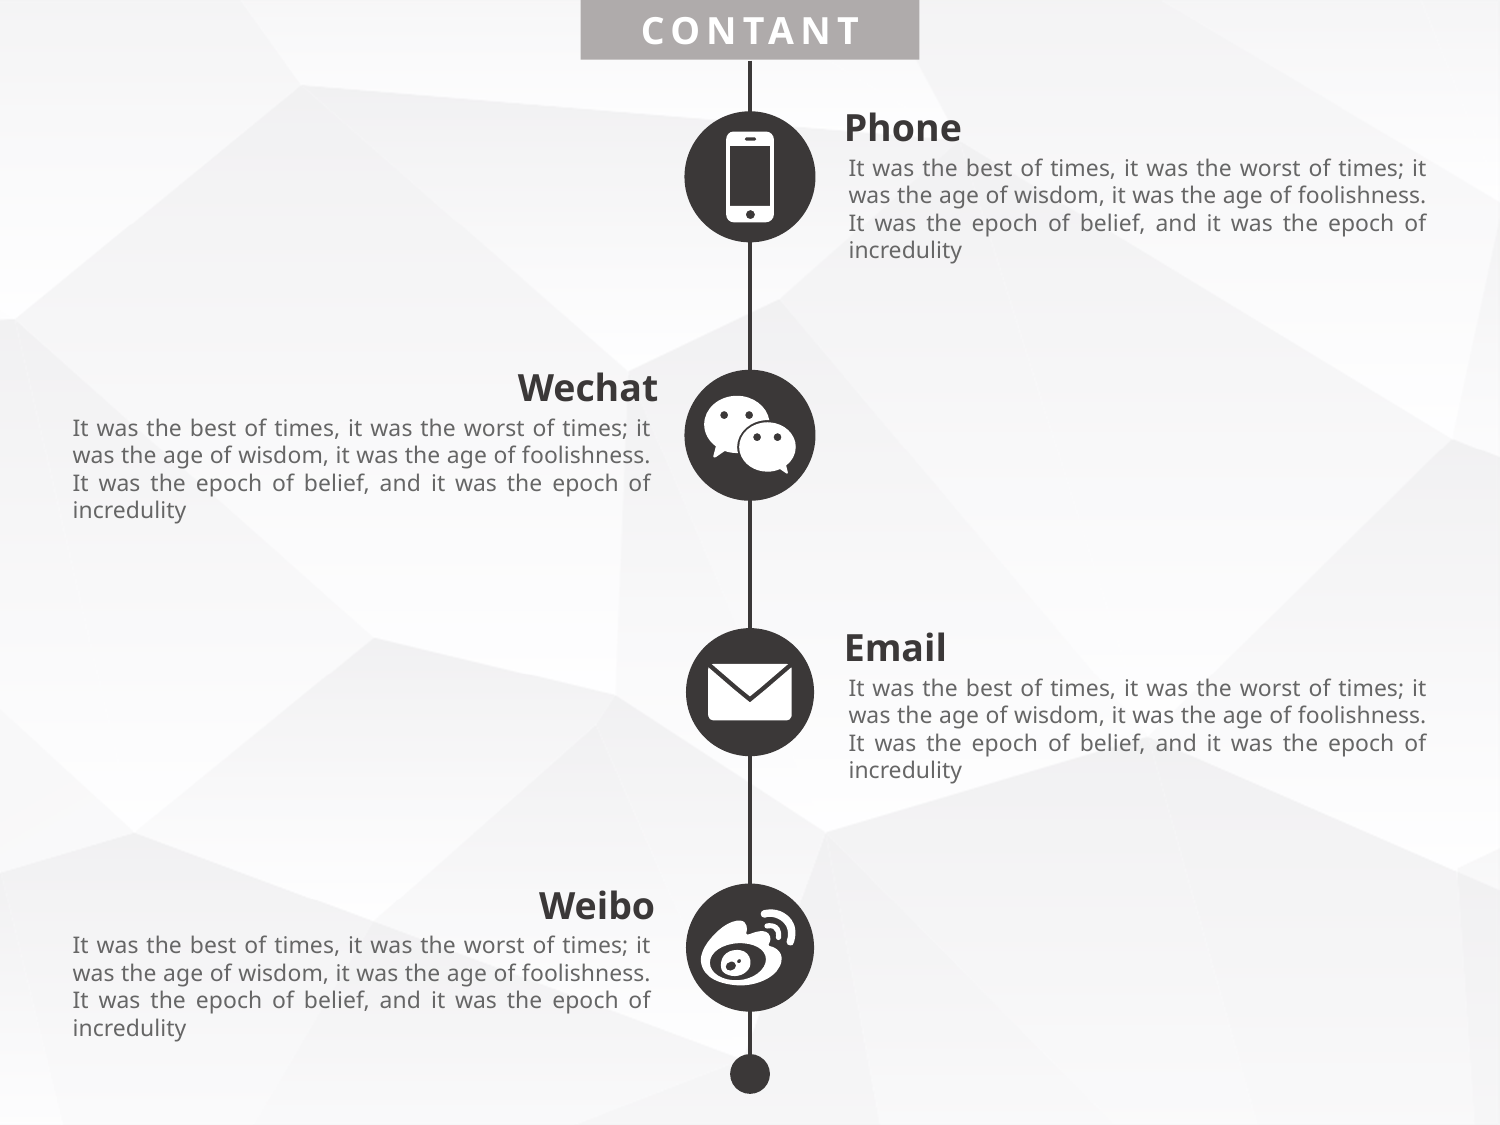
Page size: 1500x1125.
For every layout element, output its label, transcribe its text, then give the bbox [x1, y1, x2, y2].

text_box It was the best of times, it was the worst of times; it was the age of wisdom, it was the age of foolishness. It was the epoch of belief, and it was the epoch of incredulity [833, 145, 1442, 271]
text_box Phone [829, 96, 1073, 157]
picture [0, 0, 1500, 1125]
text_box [685, 628, 815, 757]
text_box Weibo [751, 874, 769, 883]
text_box CONTANT [580, 0, 920, 60]
text_box It was the best of times, it was the worst of times; it was the age of wisdom, it was the age of foolishness. It was the epoch of belief, and it was the epoch of incredulity [57, 405, 667, 531]
text_box Wechat [503, 356, 747, 417]
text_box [685, 883, 815, 1012]
text_box Weibo [524, 874, 749, 935]
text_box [684, 369, 816, 501]
text_box It was the best of times, it was the worst of times; it was the age of wisdom, it was the age of foolishness. It was the epoch of belief, and it was the epoch of incredulity [57, 923, 667, 1048]
text_box It was the best of times, it was the worst of times; it was the age of wisdom, it was the age of foolishness. It was the epoch of belief, and it was the epoch of incredulity [833, 665, 1442, 791]
text_box Email [829, 616, 1073, 677]
text_box [729, 1053, 772, 1095]
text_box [684, 111, 816, 243]
